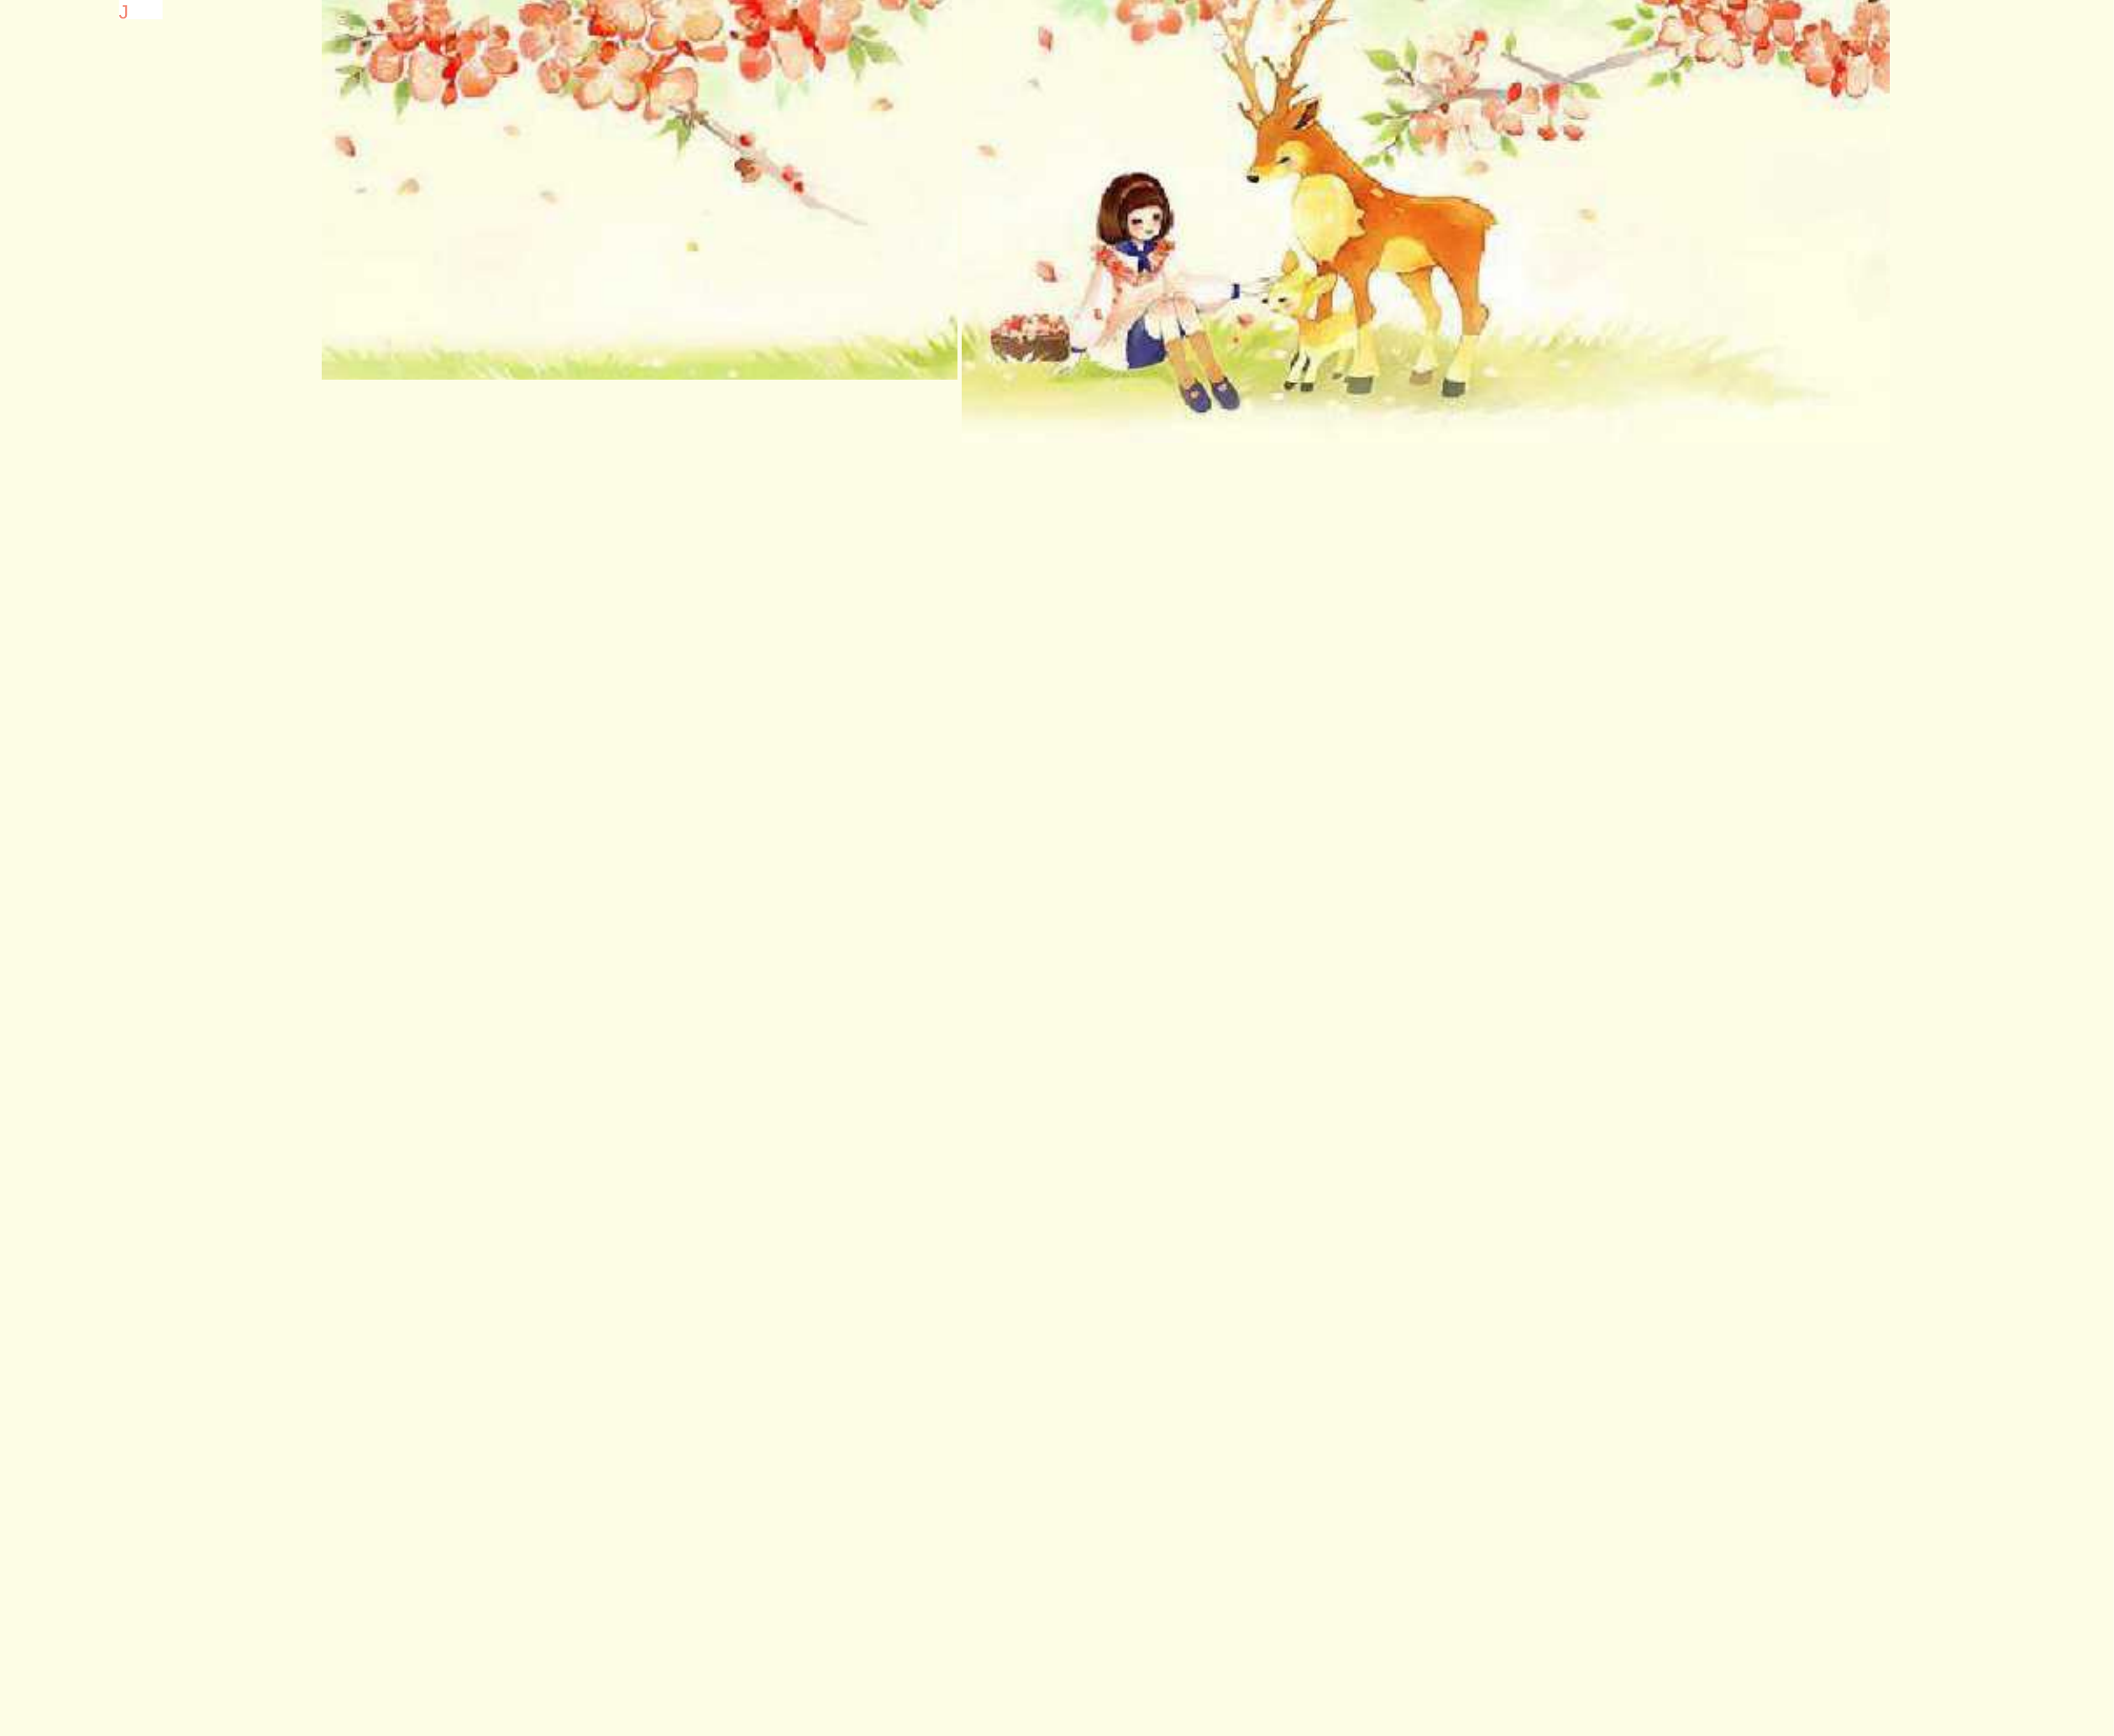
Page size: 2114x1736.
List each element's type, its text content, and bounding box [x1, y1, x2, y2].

text_box J [118, 0, 163, 19]
picture [322, 0, 957, 380]
picture [962, 0, 1891, 443]
